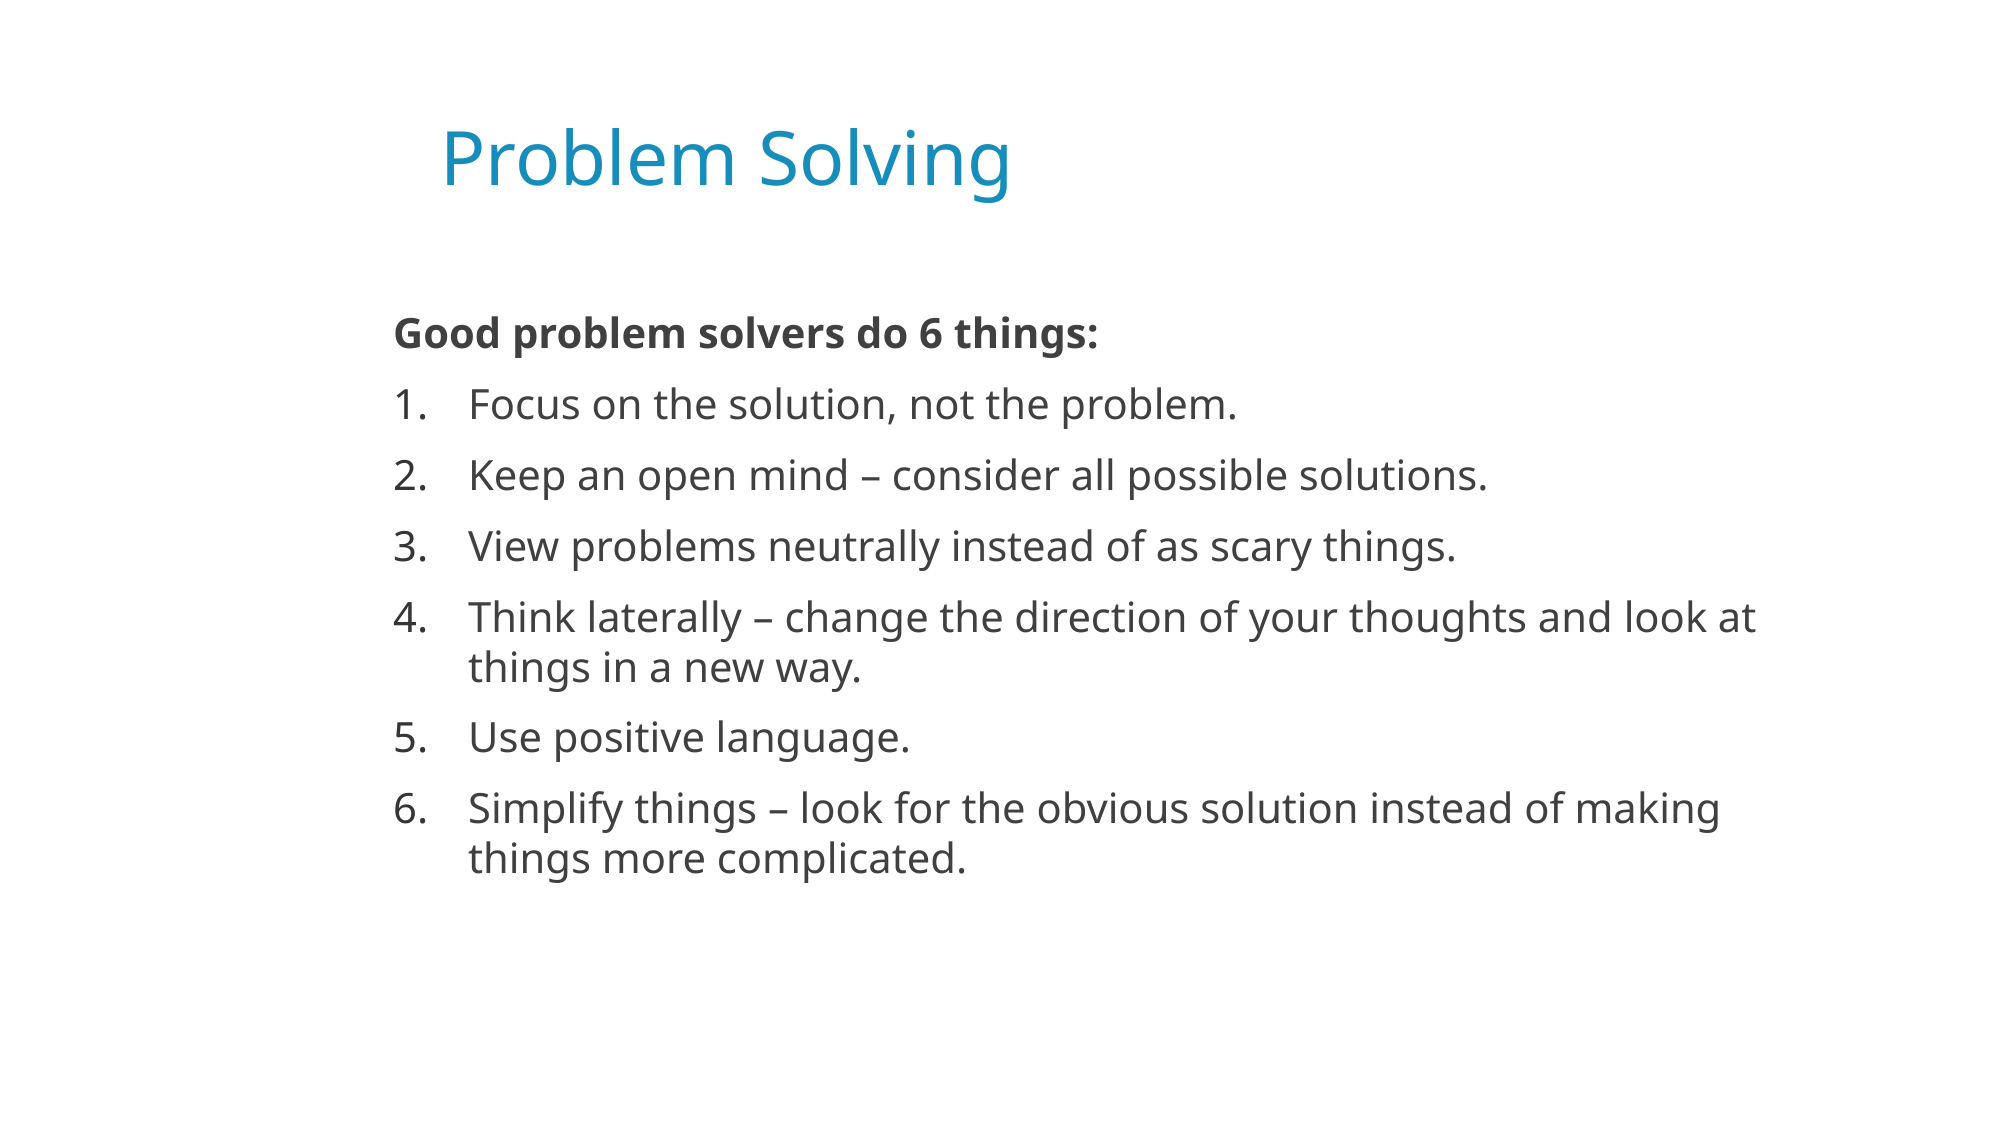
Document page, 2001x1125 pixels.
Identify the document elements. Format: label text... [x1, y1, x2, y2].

list Good problem solvers do 6 things: Focus on the solution, not the problem. Keep an open mind – consider all possible solutions. View problems neutrally instead of as scary things. Think laterally – change the direction of your thoughts and look at things in a new way. Use positive language. Simplify things – look for the obvious solution instead of making things more complicated. [378, 299, 1841, 1023]
title Problem Solving [425, 102, 1888, 313]
